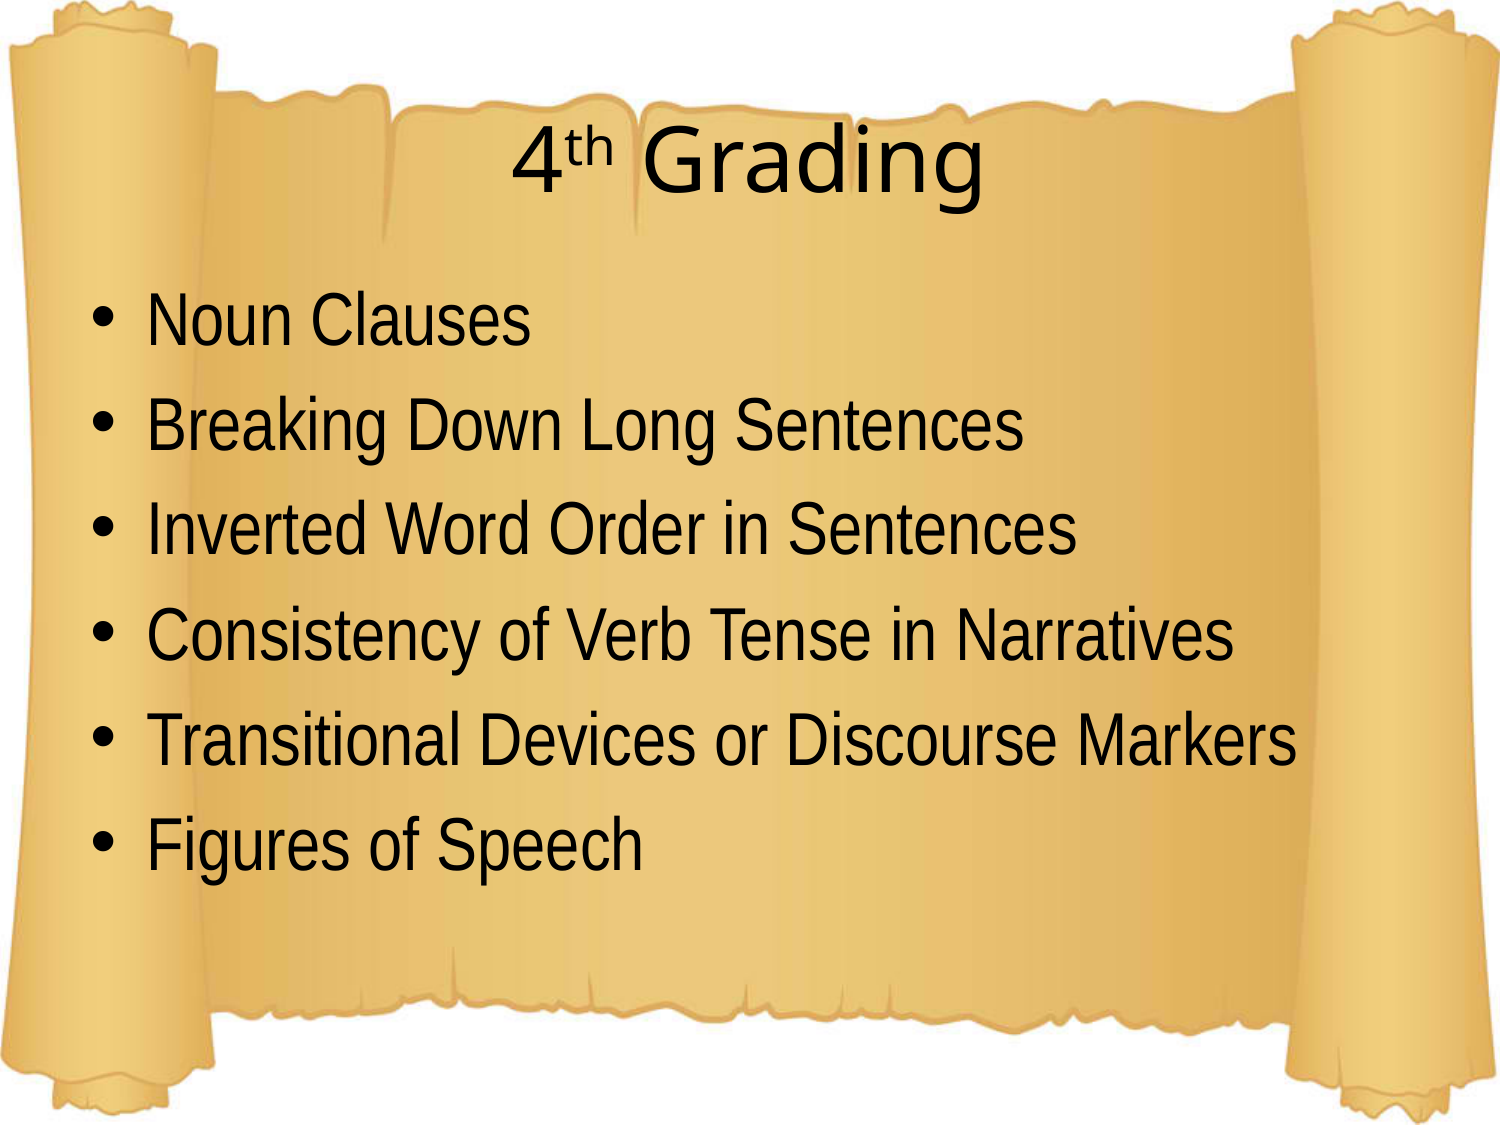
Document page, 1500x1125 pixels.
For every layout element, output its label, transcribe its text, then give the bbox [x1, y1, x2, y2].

title 4th Grading [75, 62, 1425, 250]
list Noun Clauses Breaking Down Long Sentences Inverted Word Order in Sentences Consistency of Verb Tense in Narratives Transitional Devices or Discourse Markers Figures of Speech [75, 262, 1425, 1005]
picture [0, 0, 1500, 1125]
